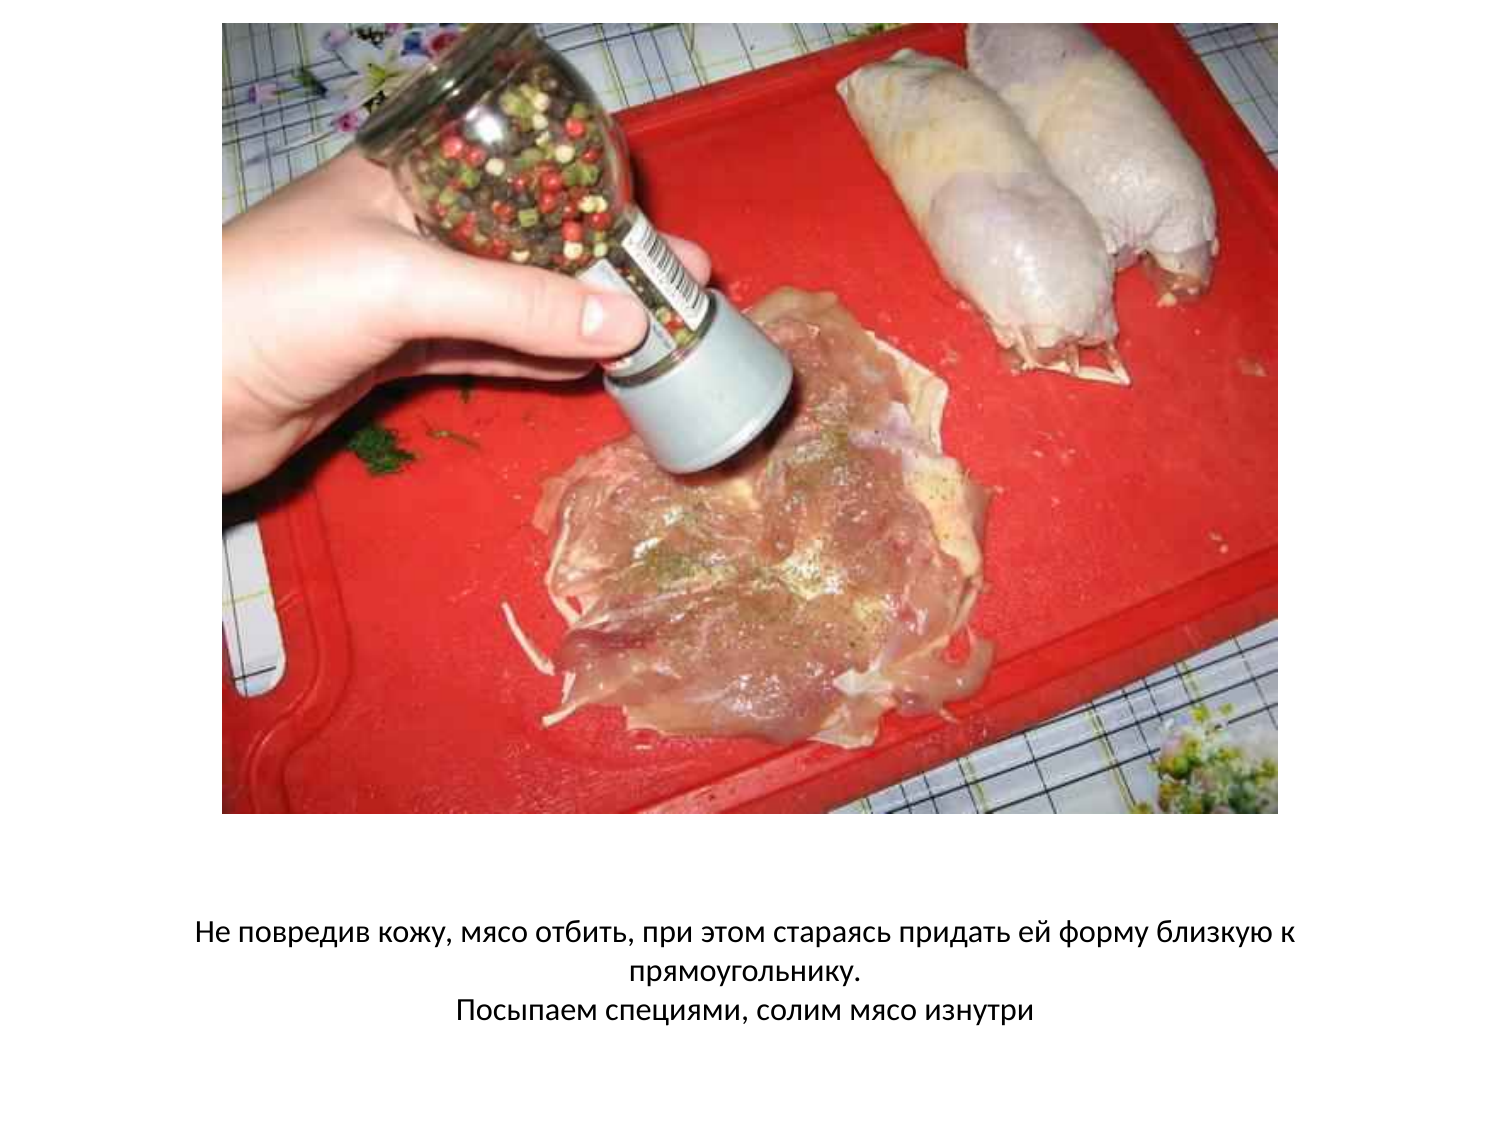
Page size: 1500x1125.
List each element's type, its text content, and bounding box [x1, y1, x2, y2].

title Не повредив кожу, мясо отбить, при этом стараясь придать ей форму близкую к прямоугольнику. Посыпаем специями, солим мясо изнутри [70, 902, 1421, 1091]
picture [222, 23, 1278, 814]
